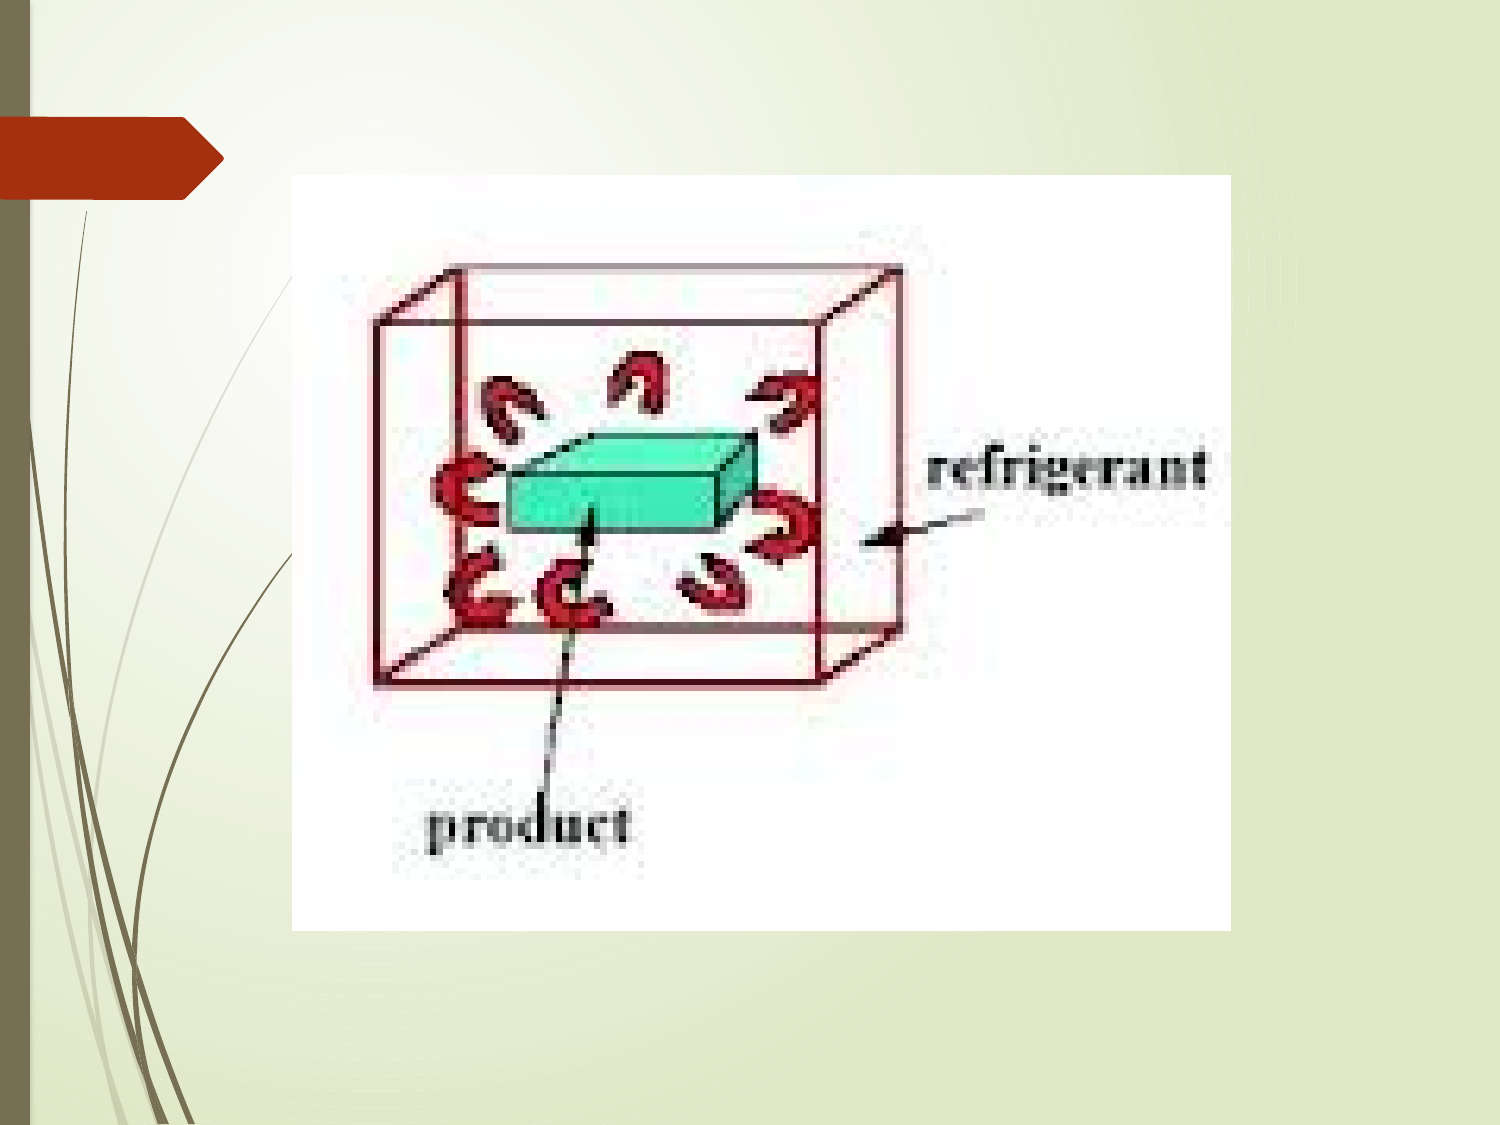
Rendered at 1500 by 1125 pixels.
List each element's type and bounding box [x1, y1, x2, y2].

picture [292, 175, 1231, 931]
